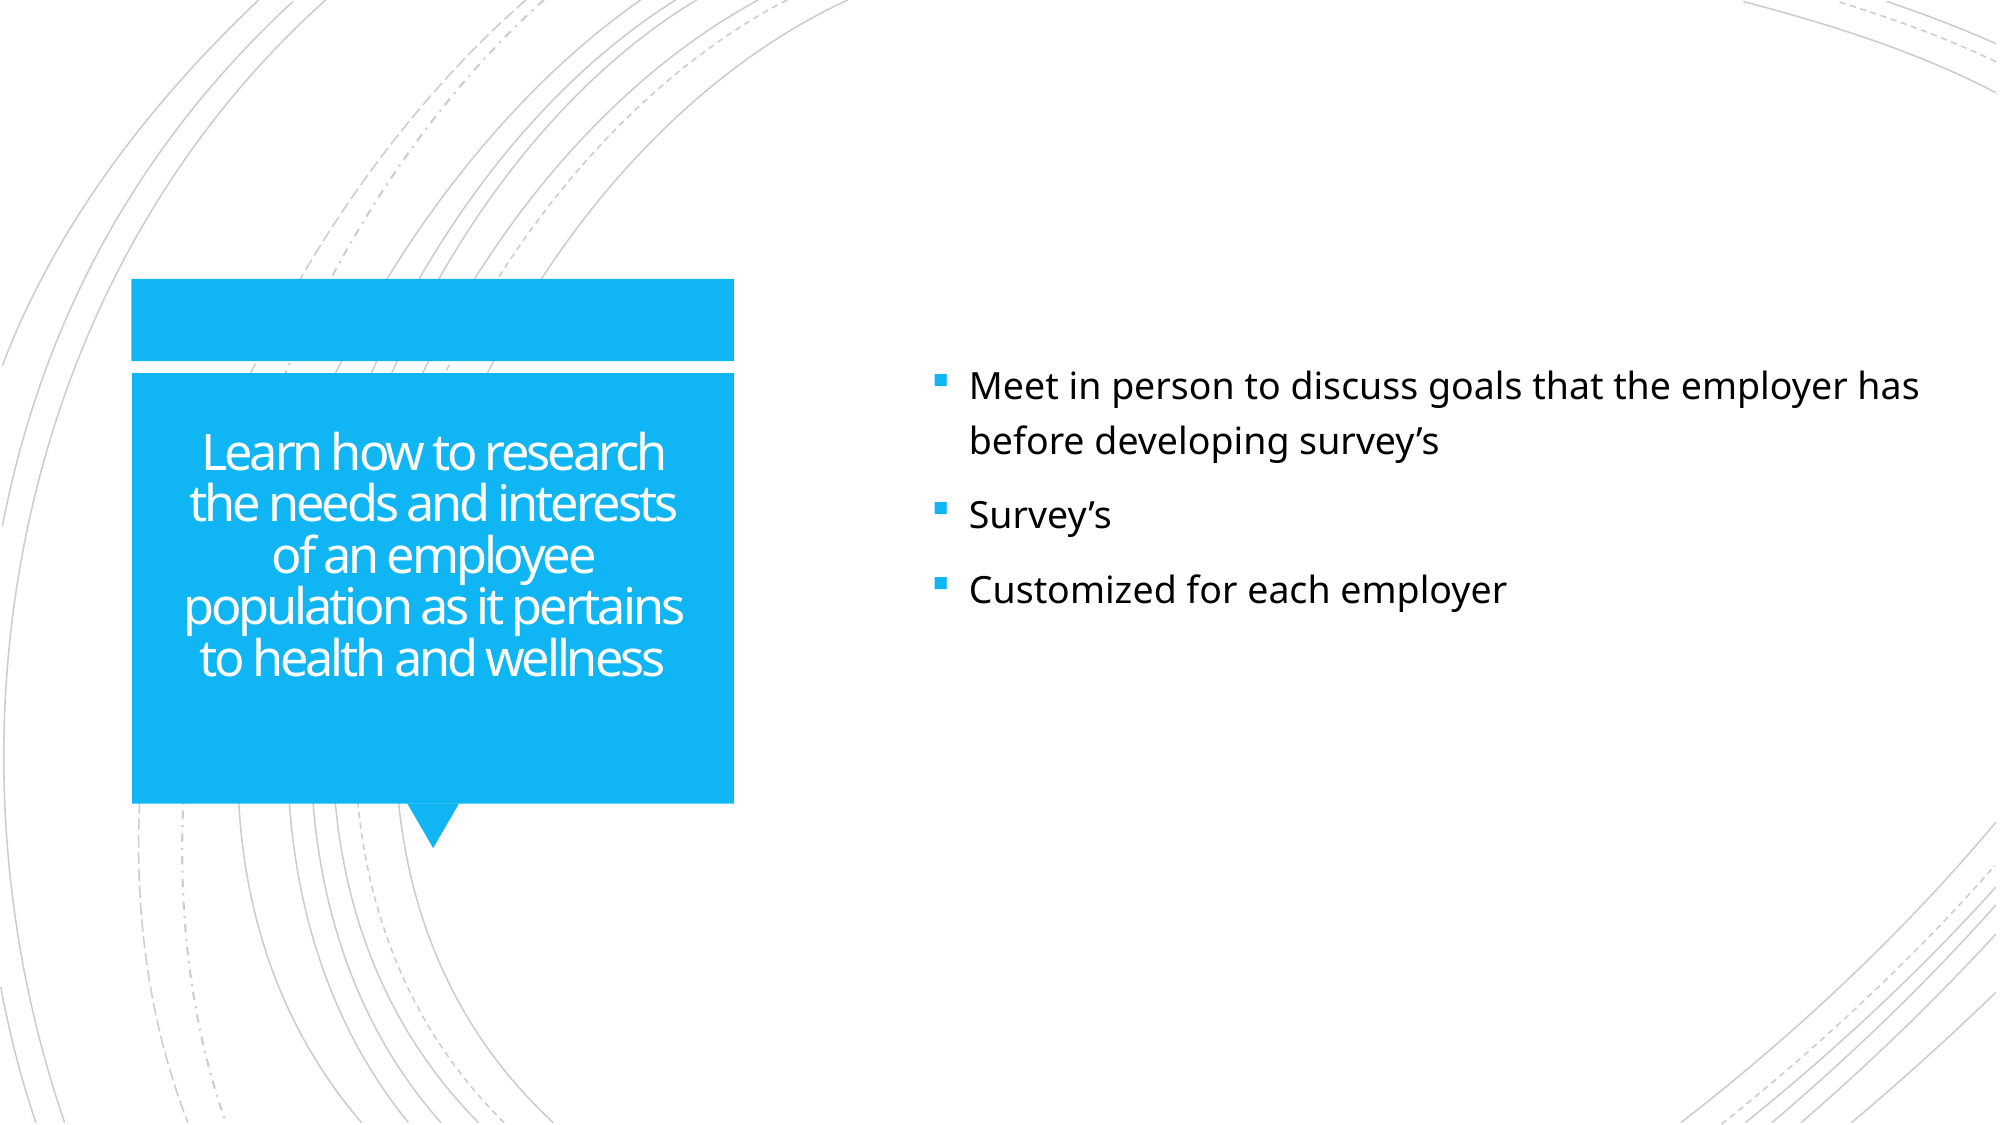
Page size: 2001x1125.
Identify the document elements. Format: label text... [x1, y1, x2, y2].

list Meet in person to discuss goals that the employer has before developing survey’s Survey’s Customized for each employer [916, 287, 1947, 678]
title Learn how to research the needs and interests of an employee population as it pertains to health and wellness [145, 386, 720, 790]
